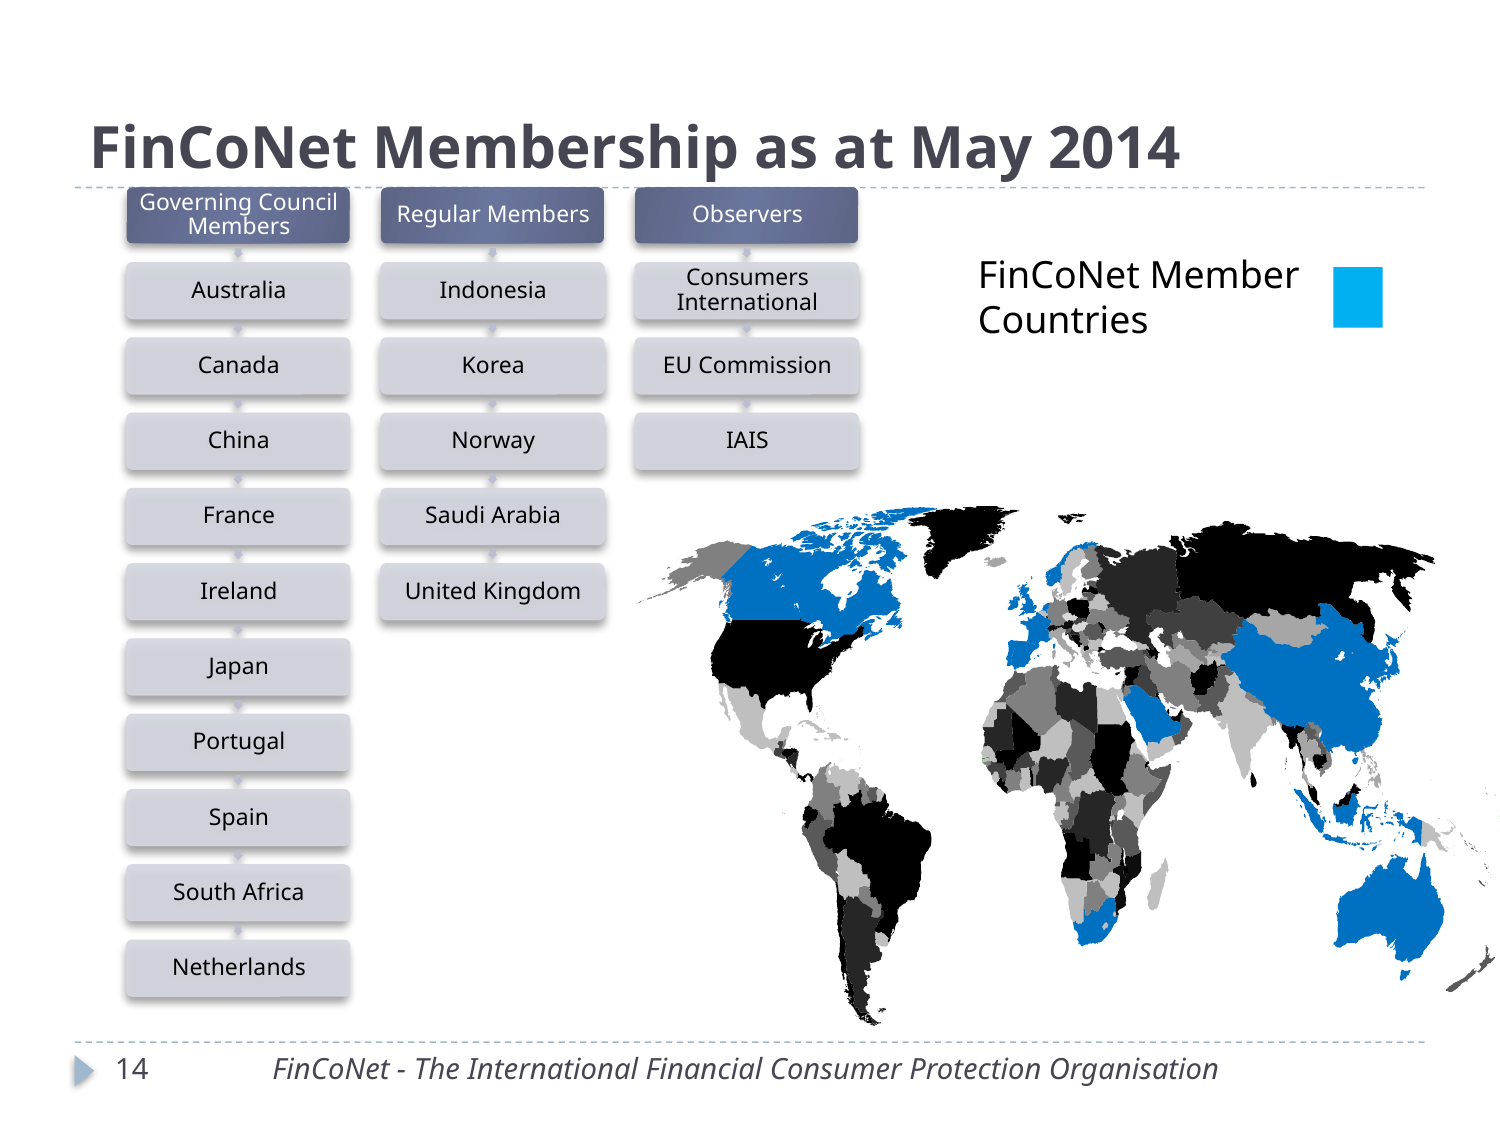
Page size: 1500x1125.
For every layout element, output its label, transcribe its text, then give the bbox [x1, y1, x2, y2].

text_box FinCoNet Member Countries [1173, 243, 1431, 349]
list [0, 186, 1168, 997]
slide_number 14 [100, 1042, 426, 1103]
text_box [1333, 267, 1383, 328]
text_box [635, 505, 1500, 1027]
footer FinCoNet - The International Financial Consumer Protection Organisation [426, 1042, 1365, 1103]
title FinCoNet Membership as at May 2014 [75, 24, 1425, 188]
